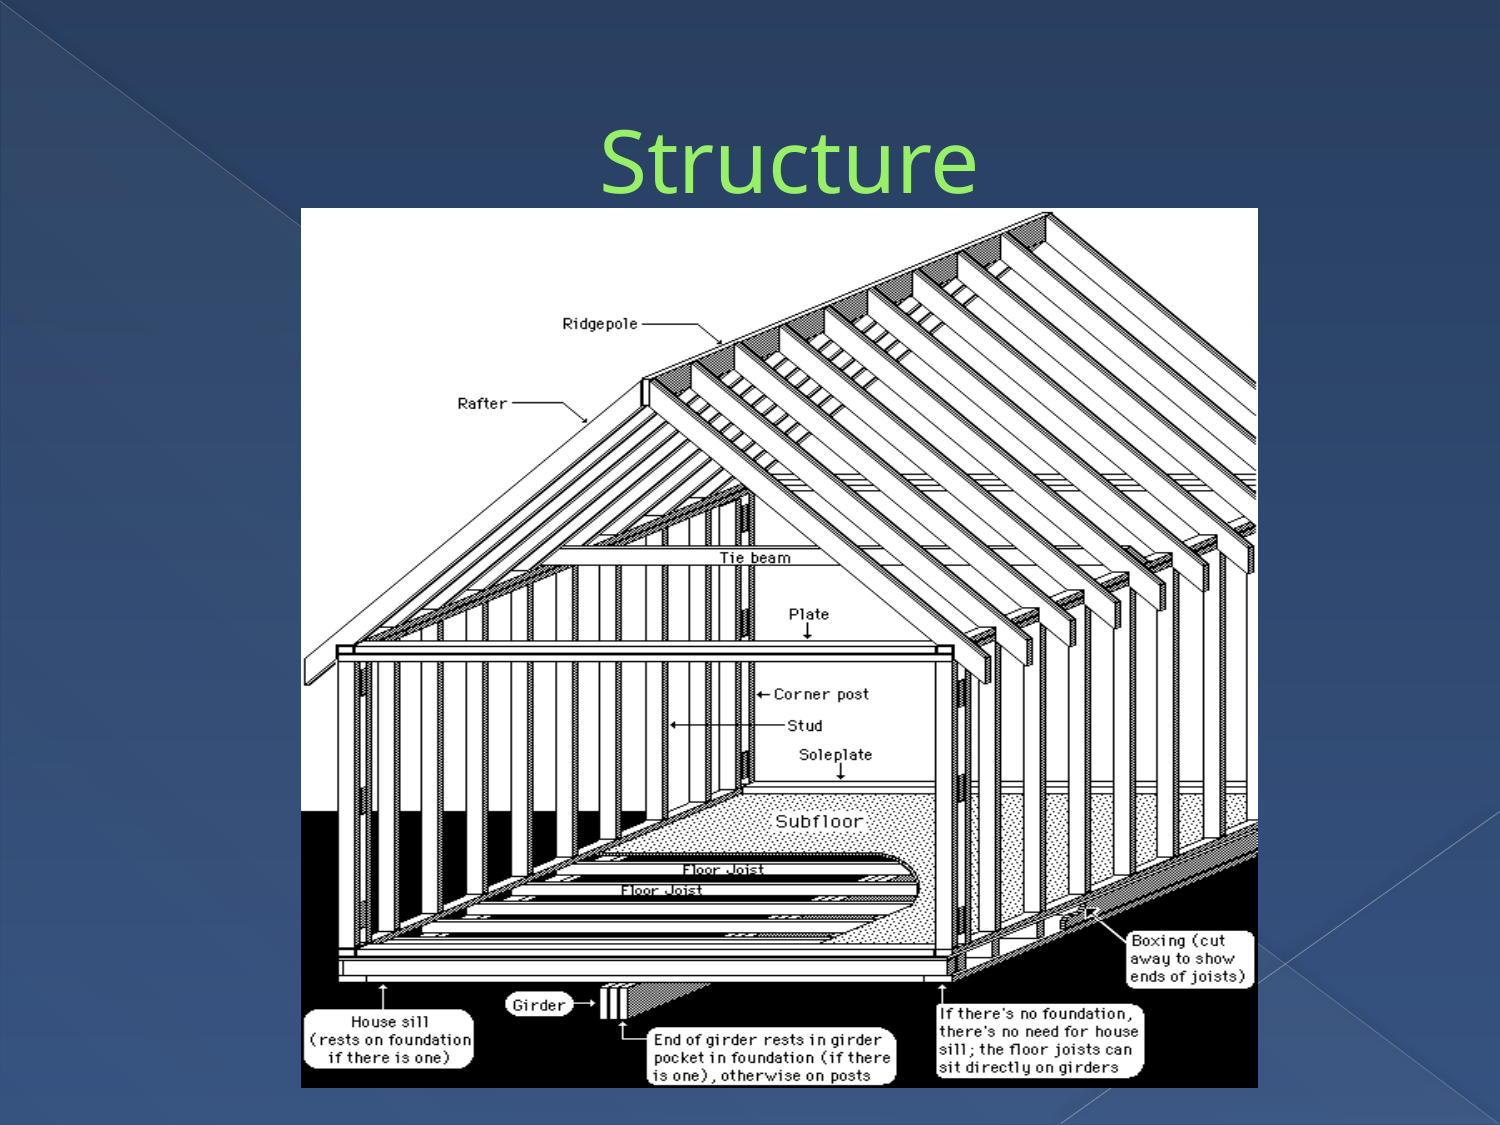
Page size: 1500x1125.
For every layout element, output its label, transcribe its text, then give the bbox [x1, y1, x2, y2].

title Structure [75, 43, 1425, 274]
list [300, 207, 1259, 1088]
